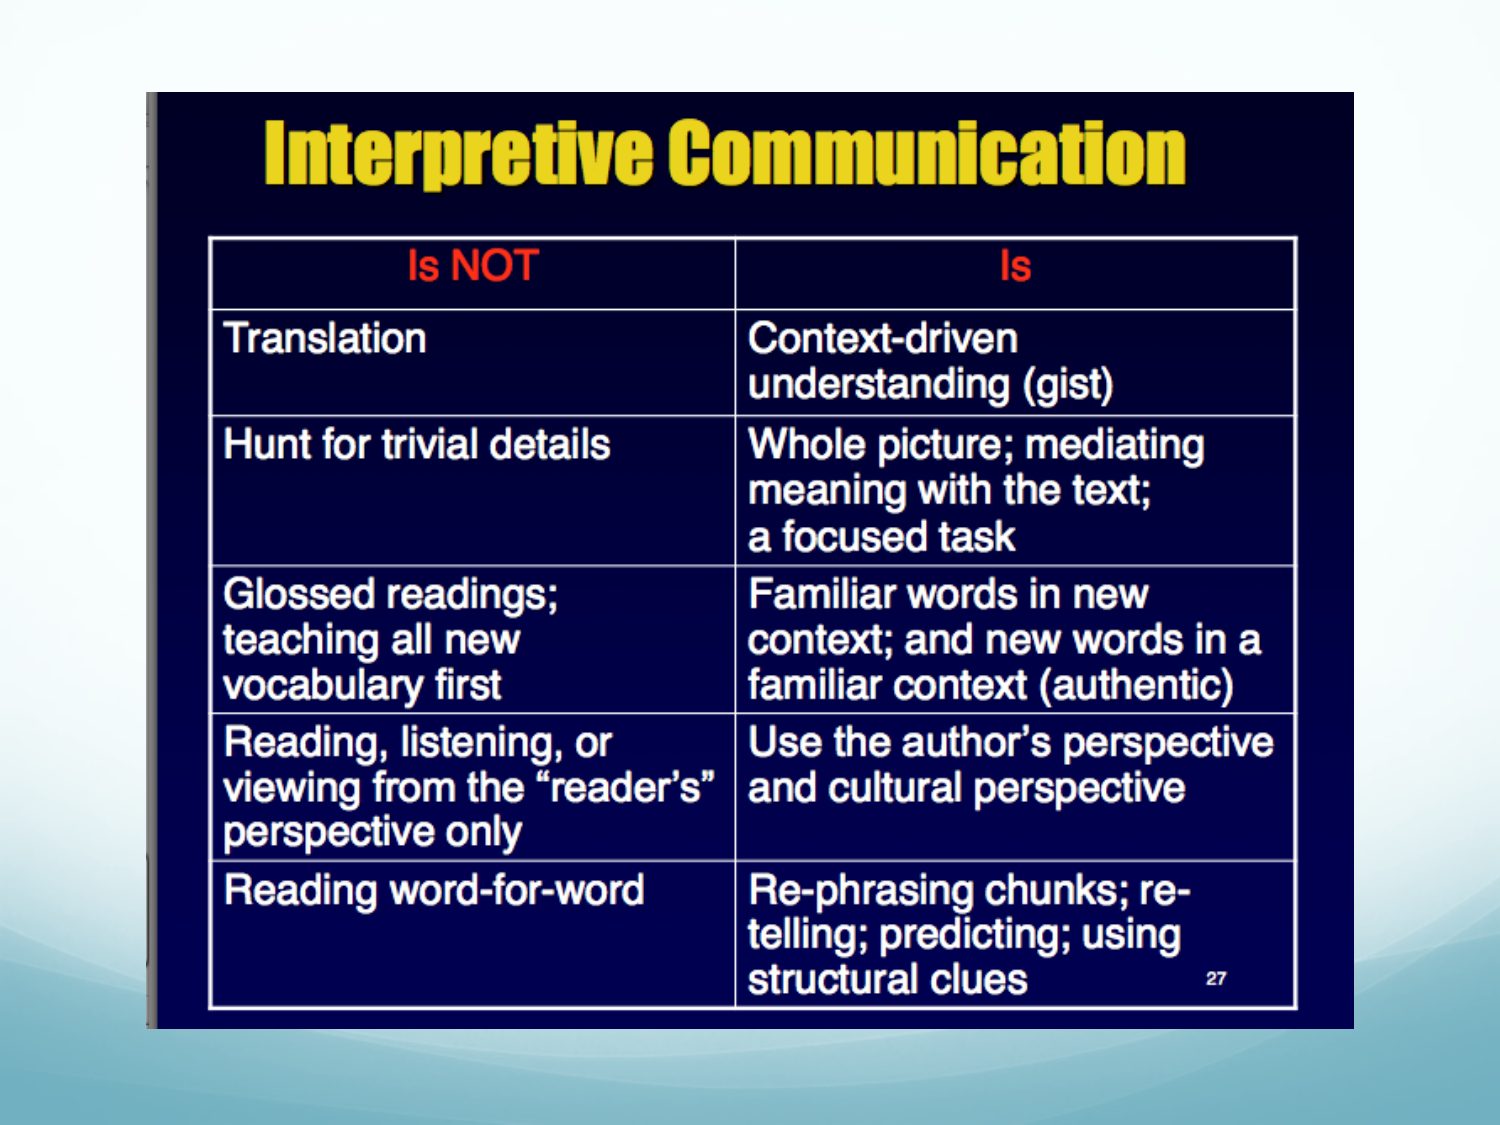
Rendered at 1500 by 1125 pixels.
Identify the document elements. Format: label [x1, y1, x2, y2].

list [89, 92, 1410, 1030]
